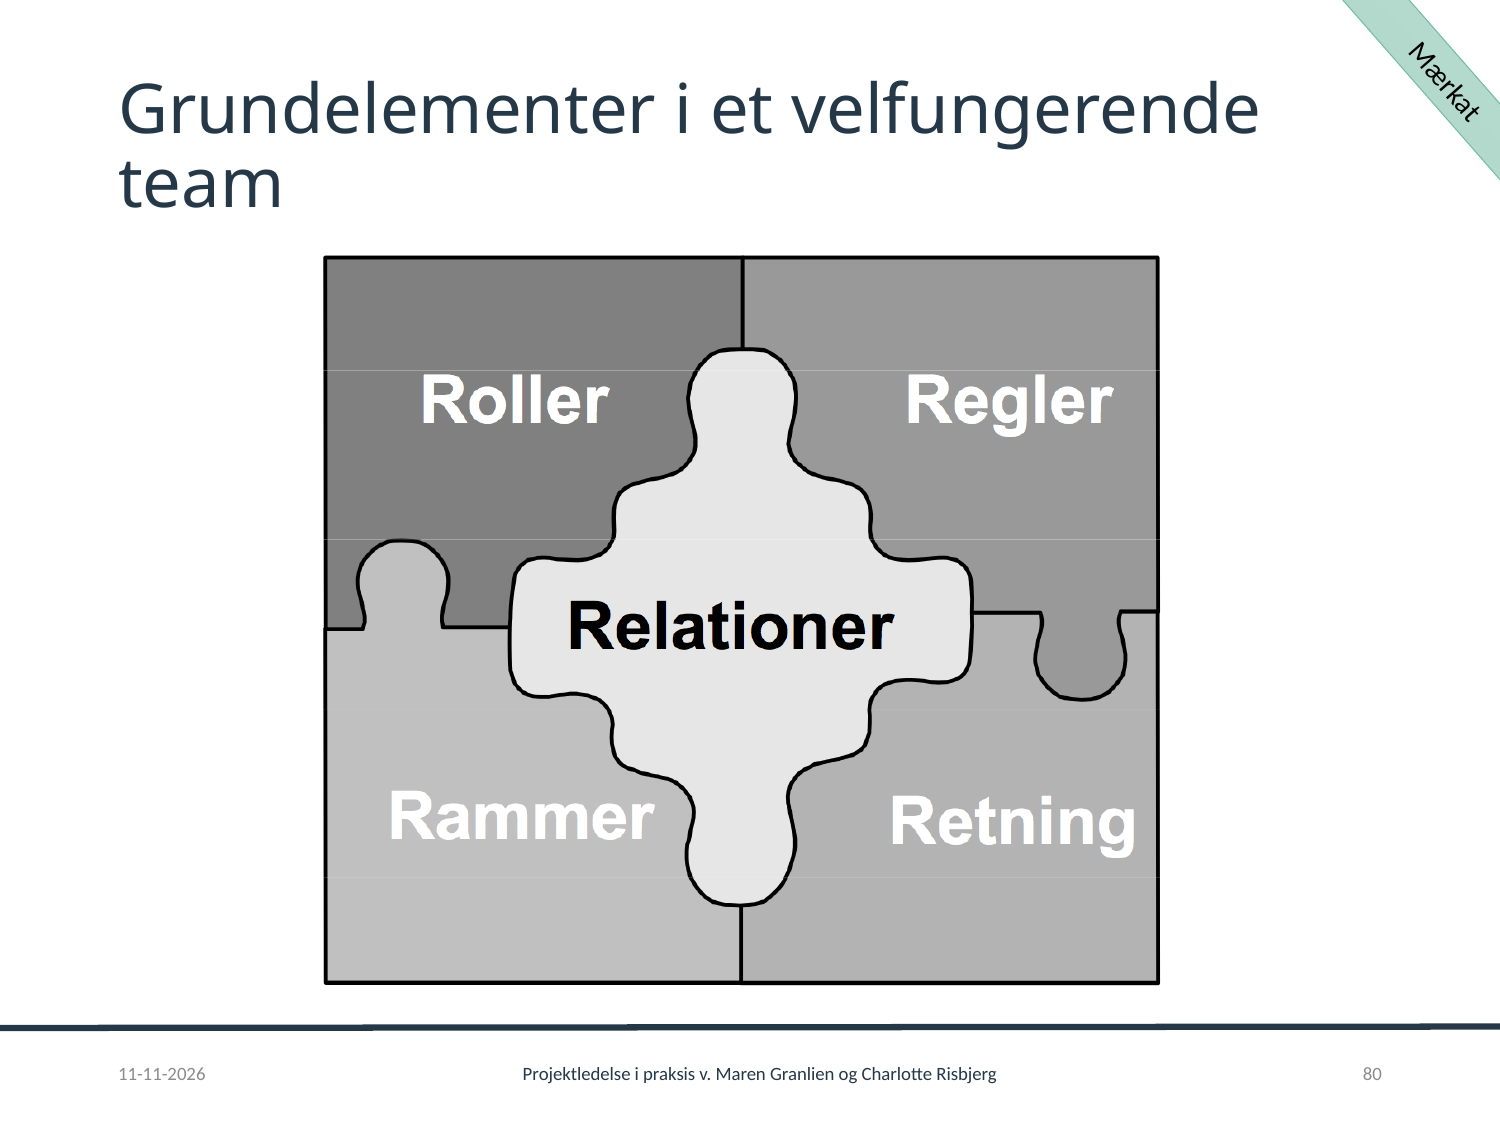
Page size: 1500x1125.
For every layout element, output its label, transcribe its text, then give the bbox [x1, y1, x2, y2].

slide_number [103, 1042, 252, 1103]
text_box Mærkat [1342, 0, 1500, 181]
footer Projektledelse i praksis v. Maren Granlien og Charlotte Risbjerg [265, 1042, 1254, 1103]
title Grundelementer i et velfungerende team [103, 39, 1397, 249]
slide_number 80 [1281, 1042, 1397, 1103]
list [82, 249, 1408, 995]
